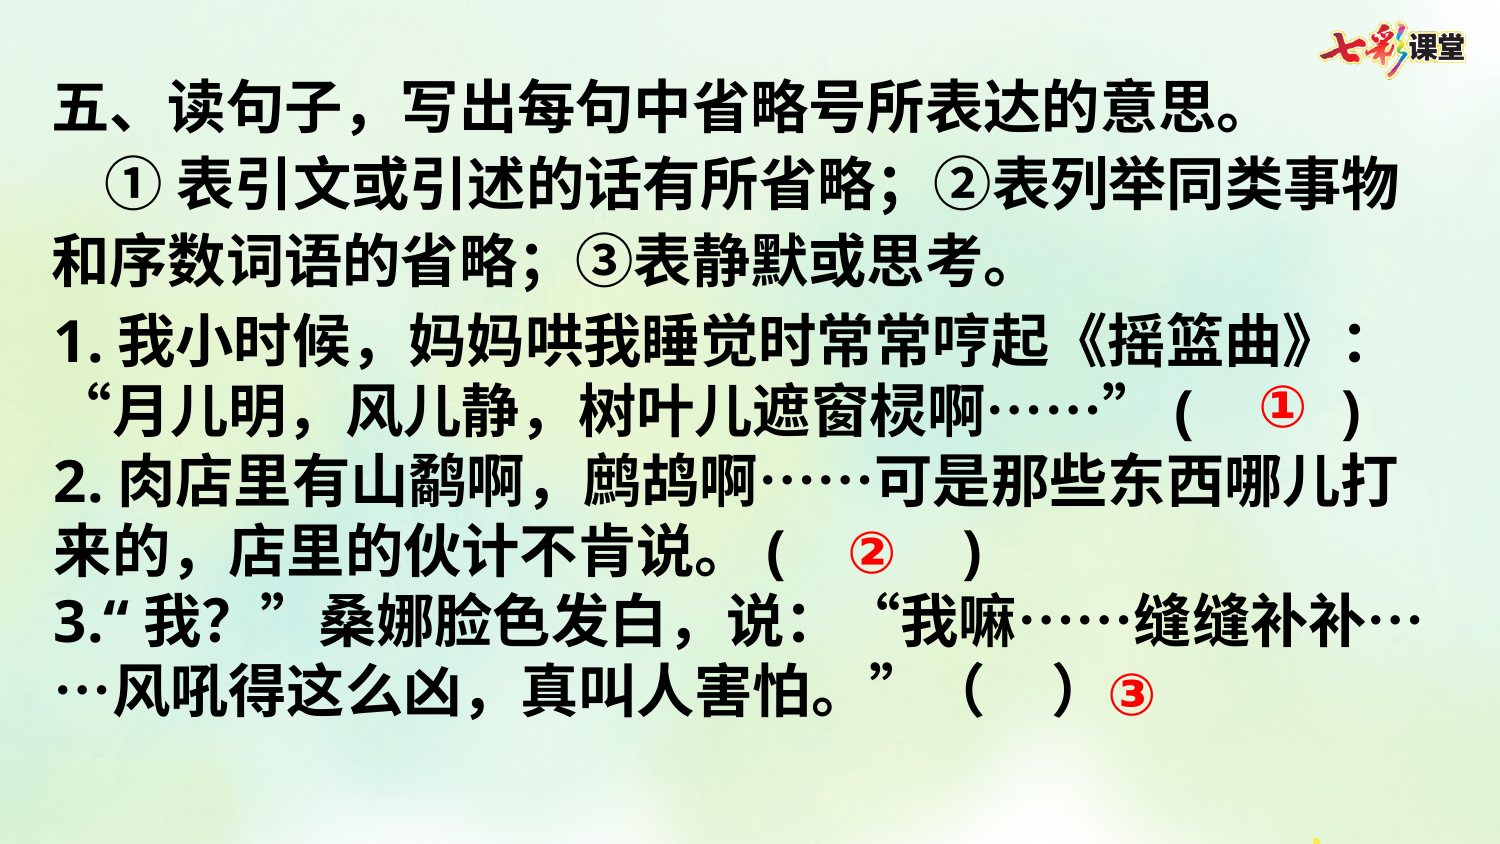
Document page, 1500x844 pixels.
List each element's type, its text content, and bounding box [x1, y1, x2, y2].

text_box 五、读句子，写出每句中省略号所表达的意思。 ①表引文或引述的话有所省略；②表列举同类事物和序数词语的省略；③表静默或思考。 [36, 56, 1442, 302]
text_box ① [1243, 362, 1309, 447]
text_box ② [832, 508, 897, 593]
text_box ③ [1092, 650, 1157, 735]
text_box 1.我小时候，妈妈哄我睡觉时常常哼起《摇篮曲》：“月儿明，风儿静，树叶儿遮窗棂啊……”( ) 2.肉店里有山鹬啊，鹧鸪啊……可是那些东西哪儿打来的，店里的伙计不肯说。( ) 3.“我？”桑娜脸色发白，说：“我嘛……缝缝补补……风吼得这么凶，真叫人害怕。”（ ） [39, 296, 1461, 732]
picture [0, 0, 1500, 844]
